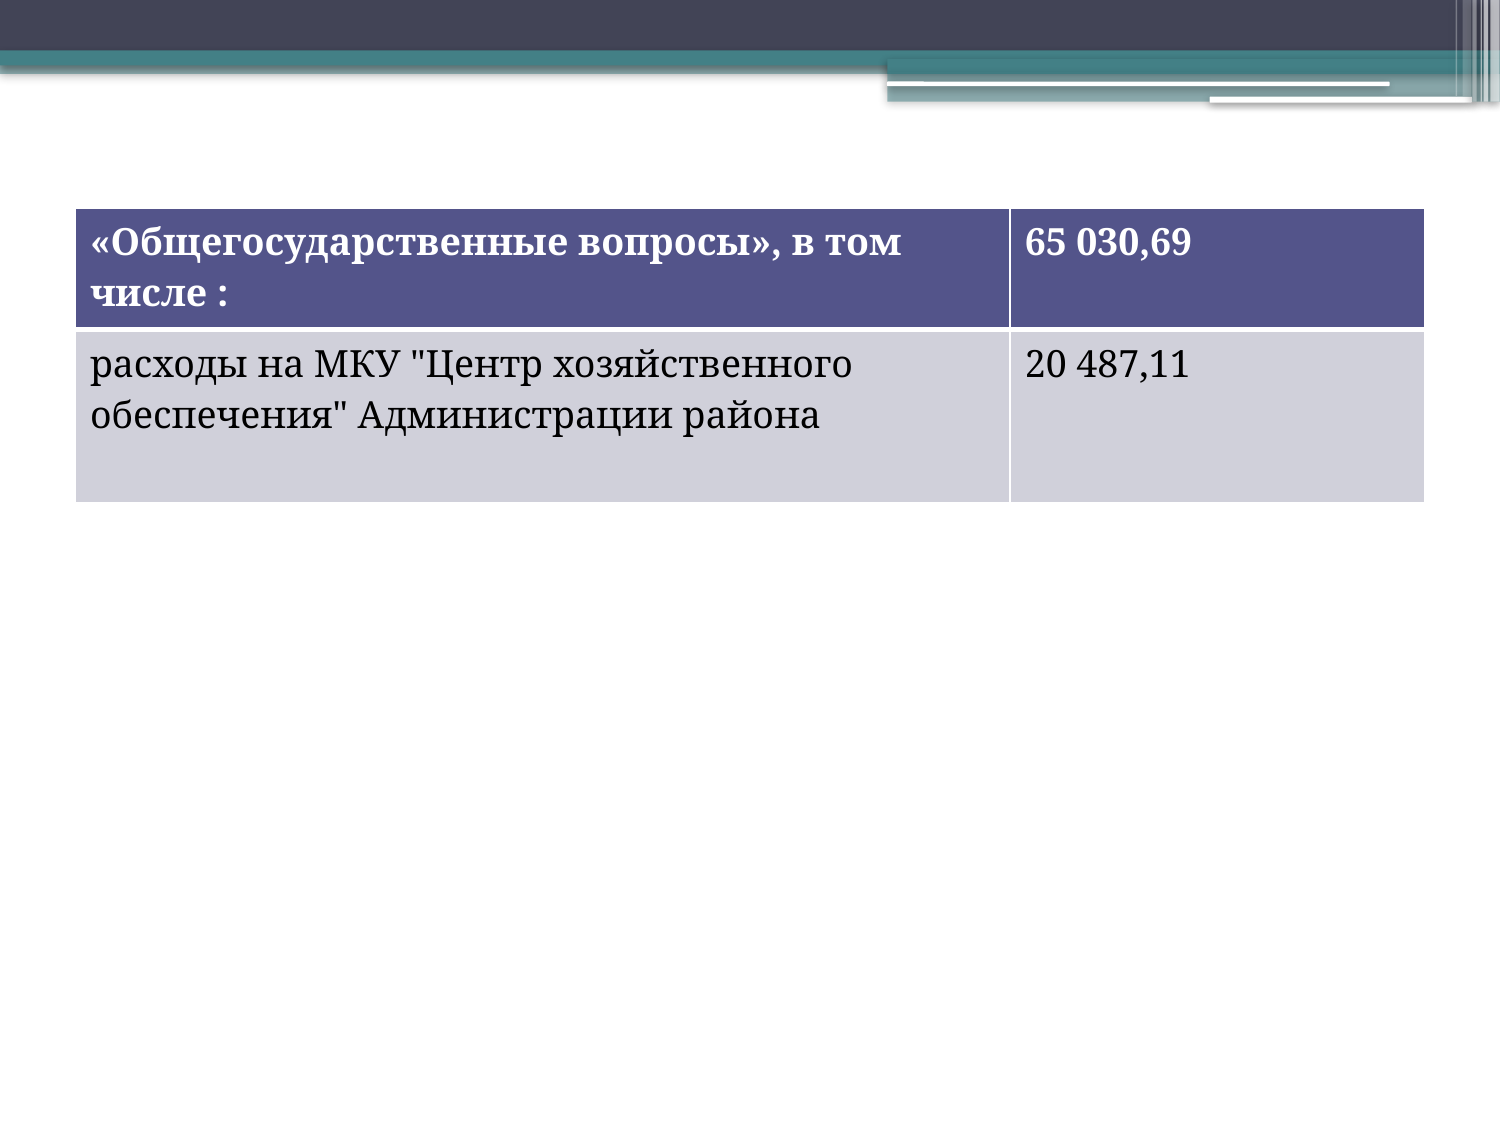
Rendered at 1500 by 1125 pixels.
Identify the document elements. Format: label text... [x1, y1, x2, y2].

table_cell расходы на МКУ "Центр хозяйственного обеспечения" Администрации района [76, 332, 1009, 502]
table_header 65 030,69 [1011, 209, 1424, 327]
table_cell 20 487,11 [1011, 332, 1424, 502]
table_header «Общегосударственные вопросы», в том числе : [76, 209, 1009, 327]
